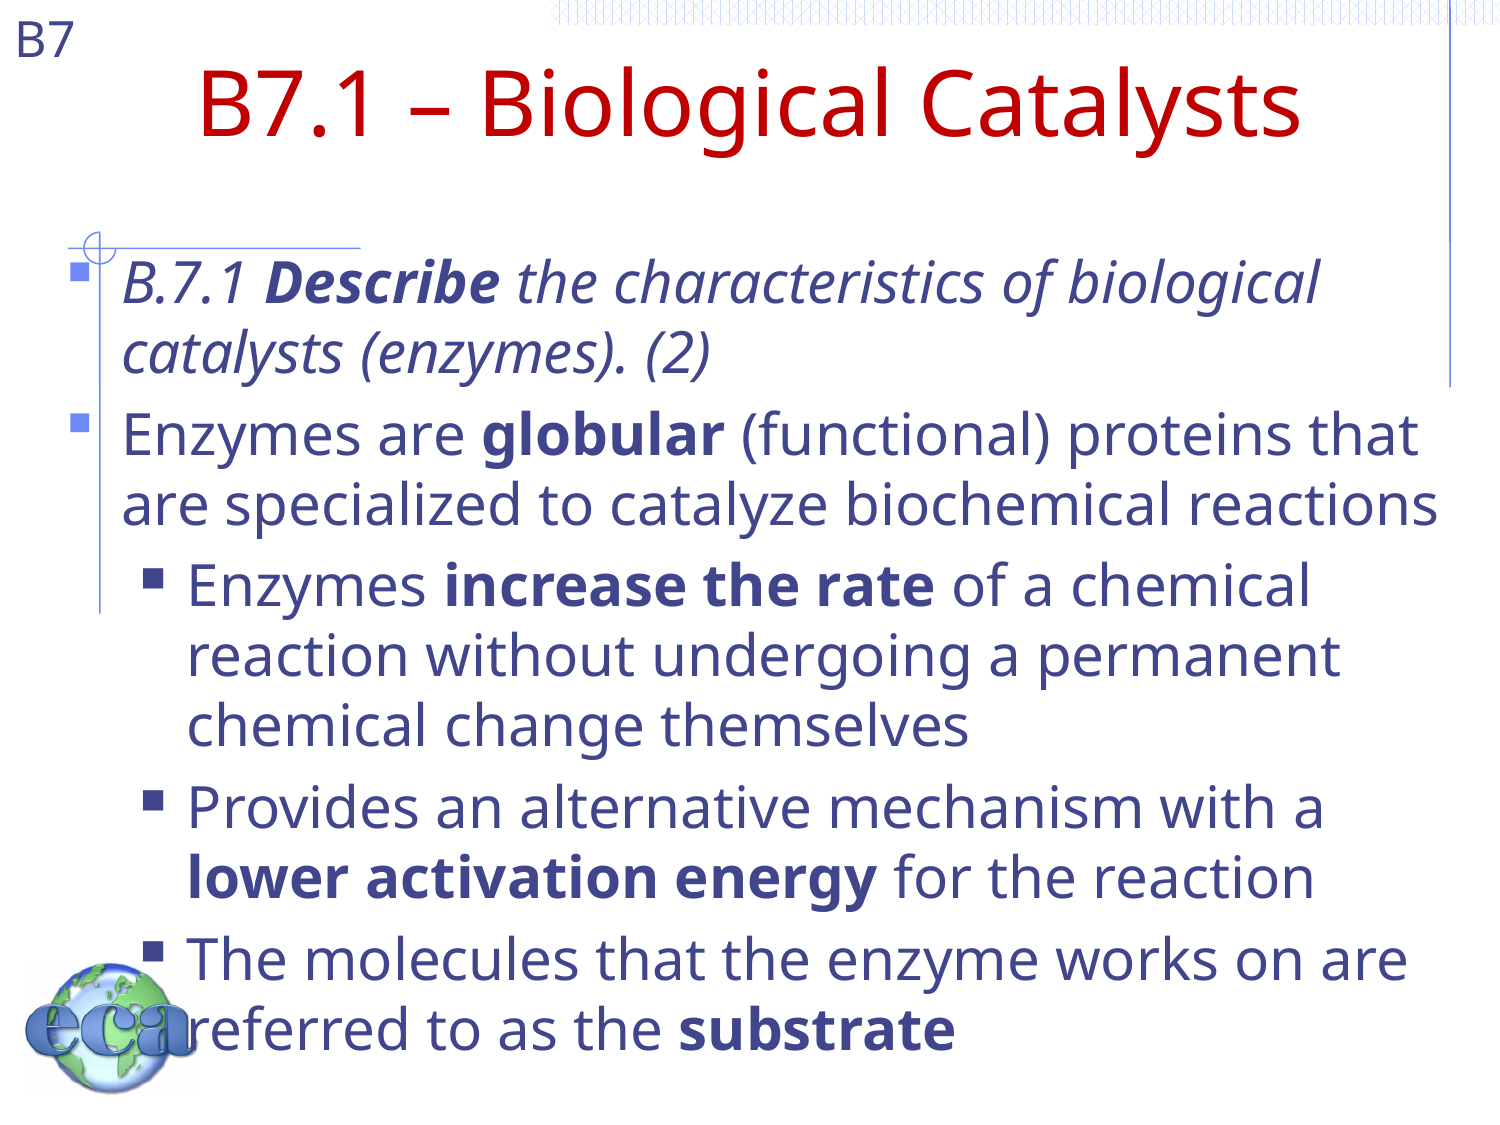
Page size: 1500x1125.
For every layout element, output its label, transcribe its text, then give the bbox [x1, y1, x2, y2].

picture [23, 960, 200, 1096]
list B.7.1 Describe the characteristics of biological catalysts (enzymes). (2) Enzymes are globular (functional) proteins that are specialized to catalyze biochemical reactions Enzymes increase the rate of a chemical reaction without undergoing a permanent chemical change themselves Provides an alternative mechanism with a lower activation energy for the reaction The molecules that the enzyme works on are referred to as the substrate [49, 237, 1463, 976]
title B7.1 – Biological Catalysts [37, 24, 1463, 163]
